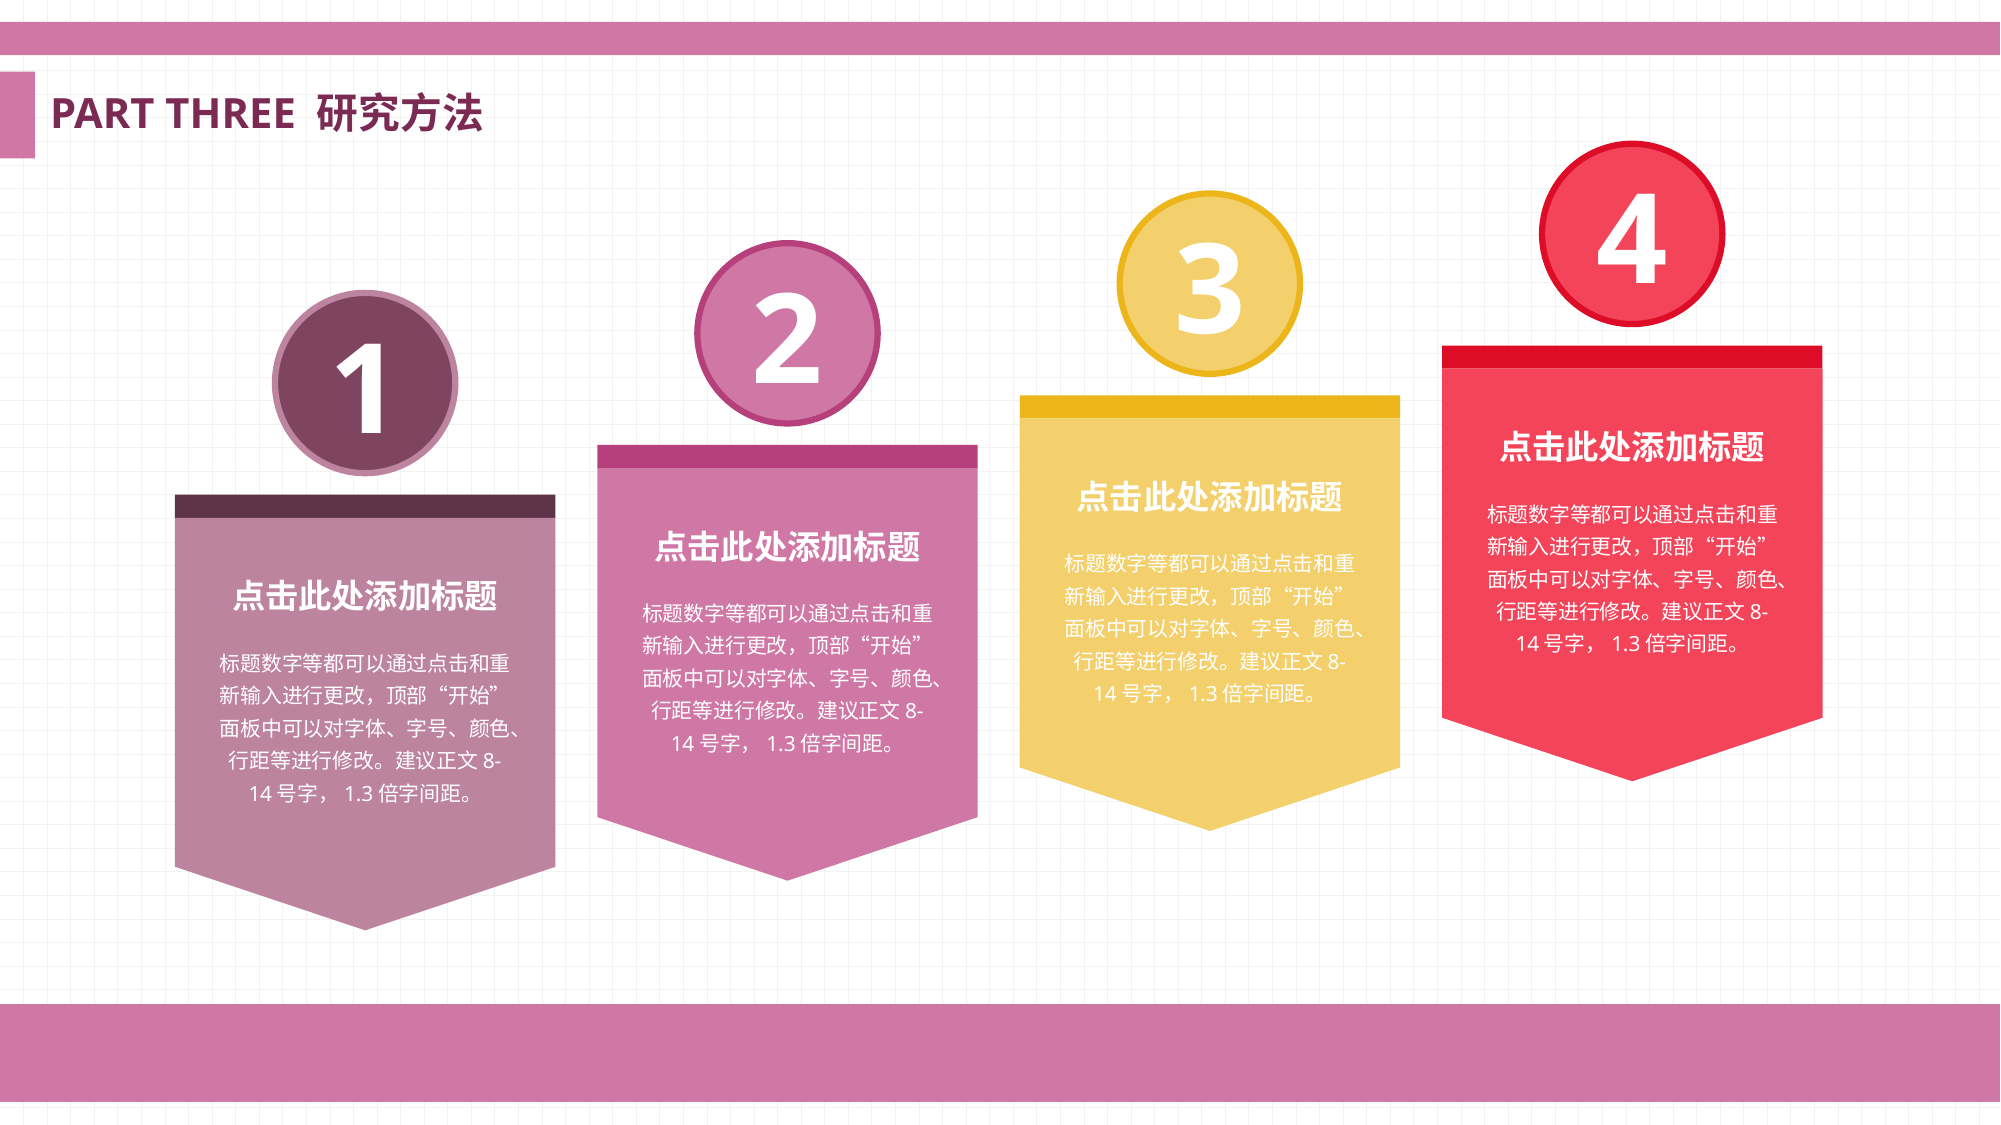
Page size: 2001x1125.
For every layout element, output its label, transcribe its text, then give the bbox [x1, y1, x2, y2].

text_box 标题数字等都可以通过点击和重新输入进行更改，顶部“开始”面板中可以对字体、字号、颜色、行距等进行修改。建议正文8-14号字，1.3倍字间距。 [203, 635, 527, 813]
text_box [1441, 367, 1824, 783]
text_box 2 [696, 242, 879, 425]
text_box [1441, 344, 1823, 367]
text_box [173, 516, 557, 932]
text_box 点击此处添加标题 [217, 556, 513, 623]
text_box 1 [273, 291, 457, 475]
text_box [1018, 417, 1402, 833]
text_box [1019, 394, 1401, 417]
text_box 标题数字等都可以通过点击和重新输入进行更改，顶部“开始”面板中可以对字体、字号、颜色、行距等进行修改。建议正文8-14号字，1.3倍字间距。 [1048, 536, 1372, 713]
text_box 3 [1118, 192, 1302, 375]
list PART THREE 研究方法 [34, 70, 835, 159]
text_box 点击此处添加标题 [639, 506, 936, 574]
text_box 点击此处添加标题 [1061, 456, 1358, 524]
text_box 标题数字等都可以通过点击和重新输入进行更改，顶部“开始”面板中可以对字体、字号、颜色、行距等进行修改。建议正文8-14号字，1.3倍字间距。 [1470, 486, 1794, 664]
text_box [596, 467, 979, 882]
text_box 标题数字等都可以通过点击和重新输入进行更改，顶部“开始”面板中可以对字体、字号、颜色、行距等进行修改。建议正文8-14号字，1.3倍字间距。 [626, 585, 949, 763]
text_box [596, 444, 979, 467]
text_box 4 [1541, 142, 1724, 326]
text_box 点击此处添加标题 [1484, 407, 1781, 474]
text_box [174, 494, 556, 516]
